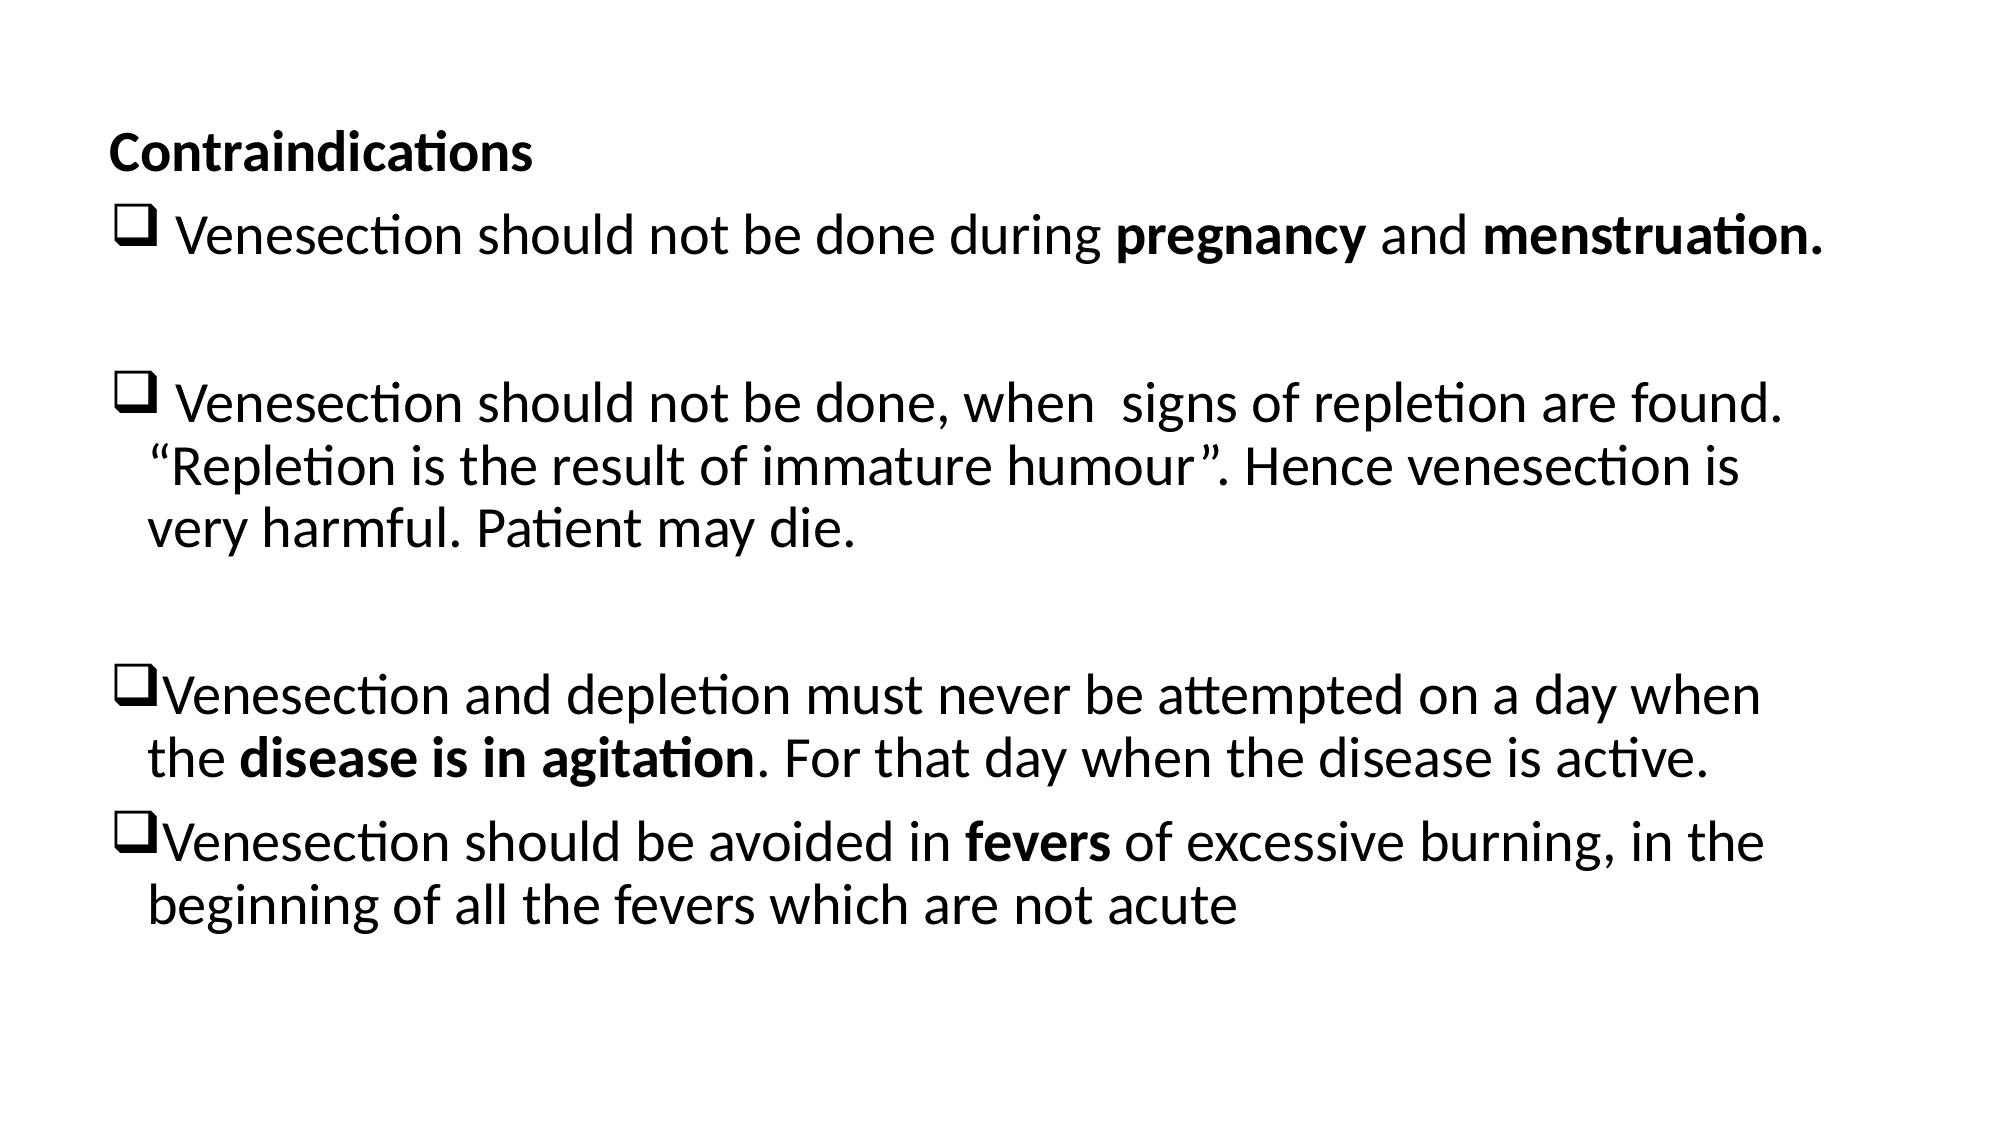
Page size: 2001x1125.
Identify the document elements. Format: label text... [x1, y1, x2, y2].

list Contraindications Venesection should not be done during pregnancy and menstruation. Venesection should not be done, when signs of repletion are found. “Repletion is the result of immature humour”. Hence venesection is very harmful. Patient may die. Venesection and depletion must never be attempted on a day when the disease is in agitation. For that day when the disease is active. Venesection should be avoided in fevers of excessive burning, in the beginning of all the fevers which are not acute [94, 113, 1863, 1014]
